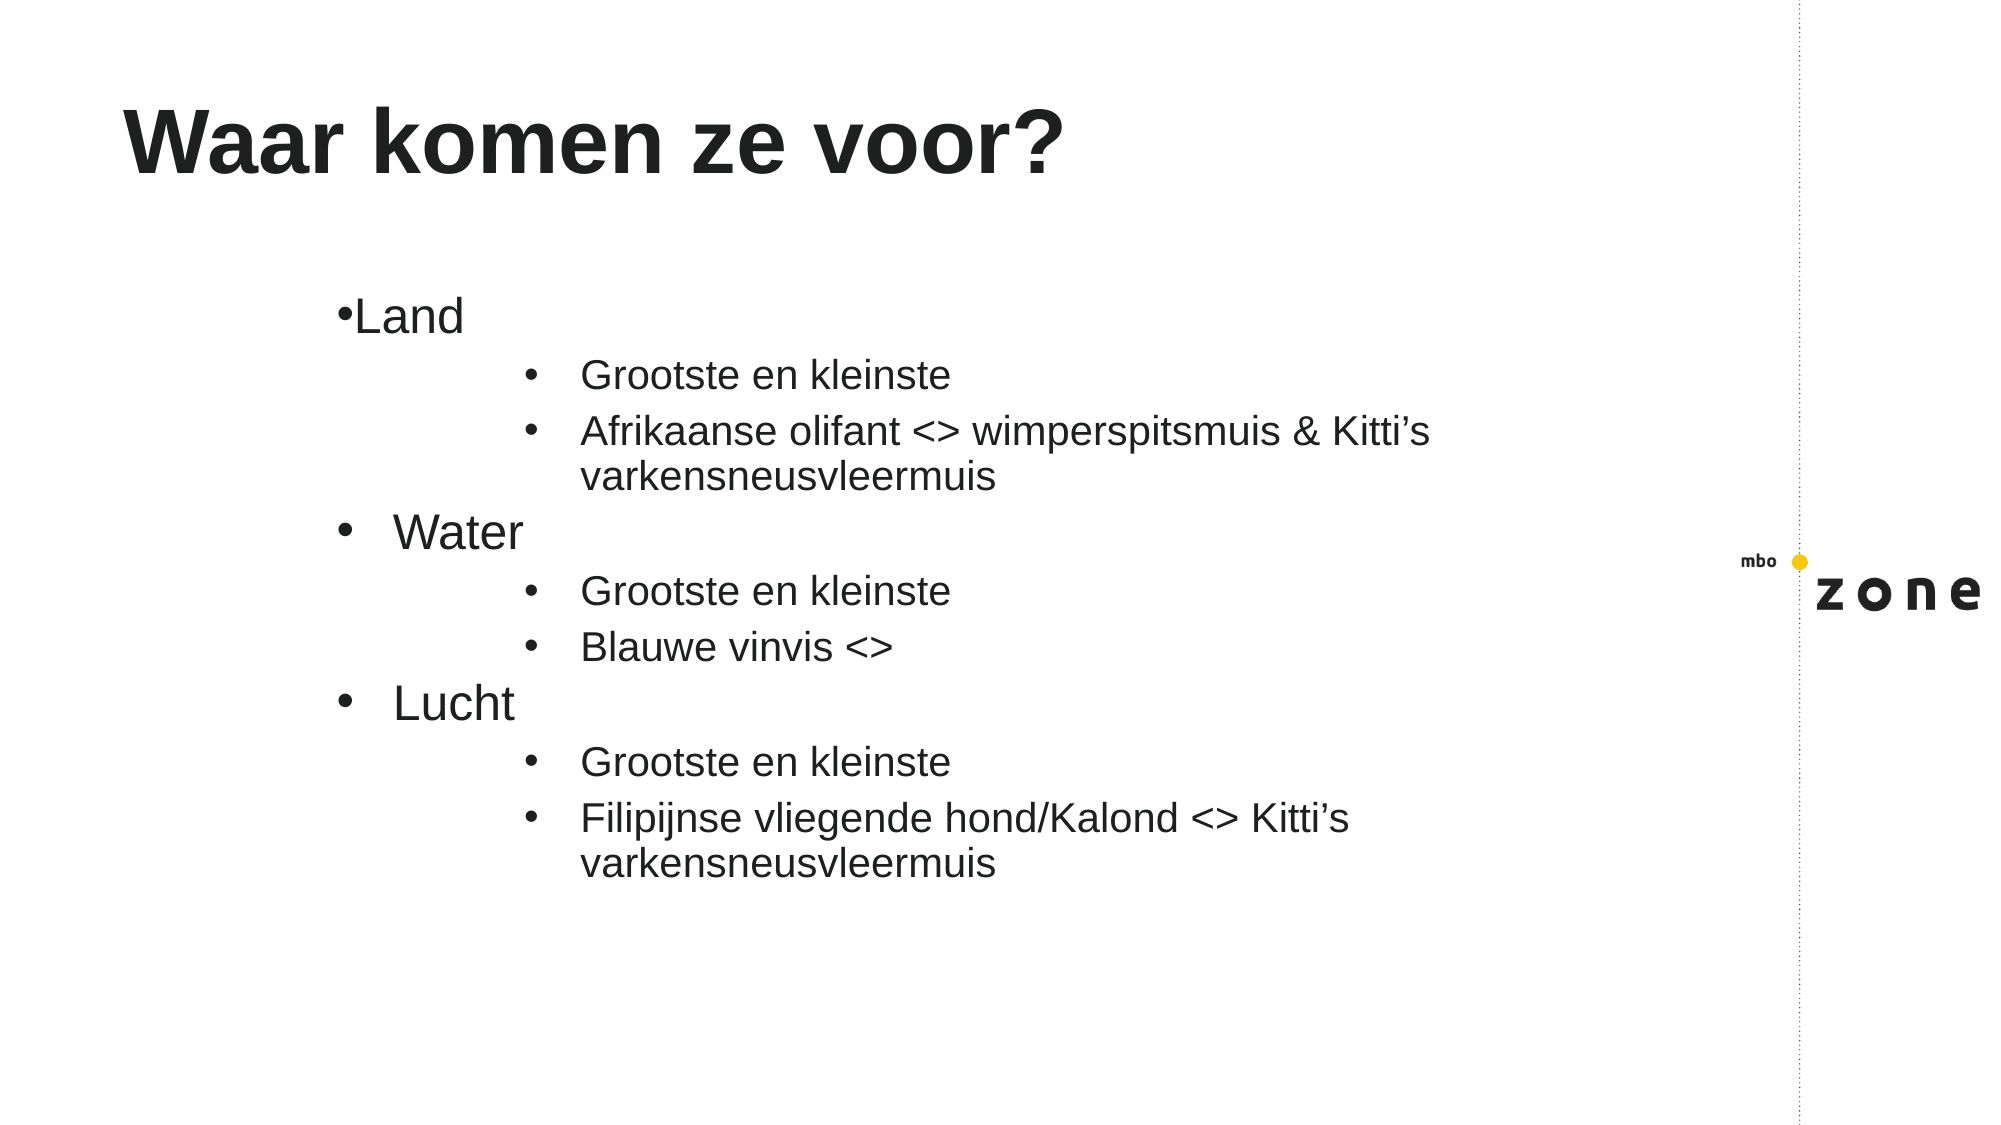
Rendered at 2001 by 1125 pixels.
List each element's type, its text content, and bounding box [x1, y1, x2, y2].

list Land Grootste en kleinste Afrikaanse olifant <> wimperspitsmuis & Kitti’s varkensneusvleermuis Water Grootste en kleinste Blauwe vinvis <> Lucht Grootste en kleinste Filipijnse vliegende hond/Kalond <> Kitti’s varkensneusvleermuis [336, 283, 1607, 998]
picture [1596, 0, 2001, 1125]
title Waar komen ze voor? [124, 94, 1607, 272]
